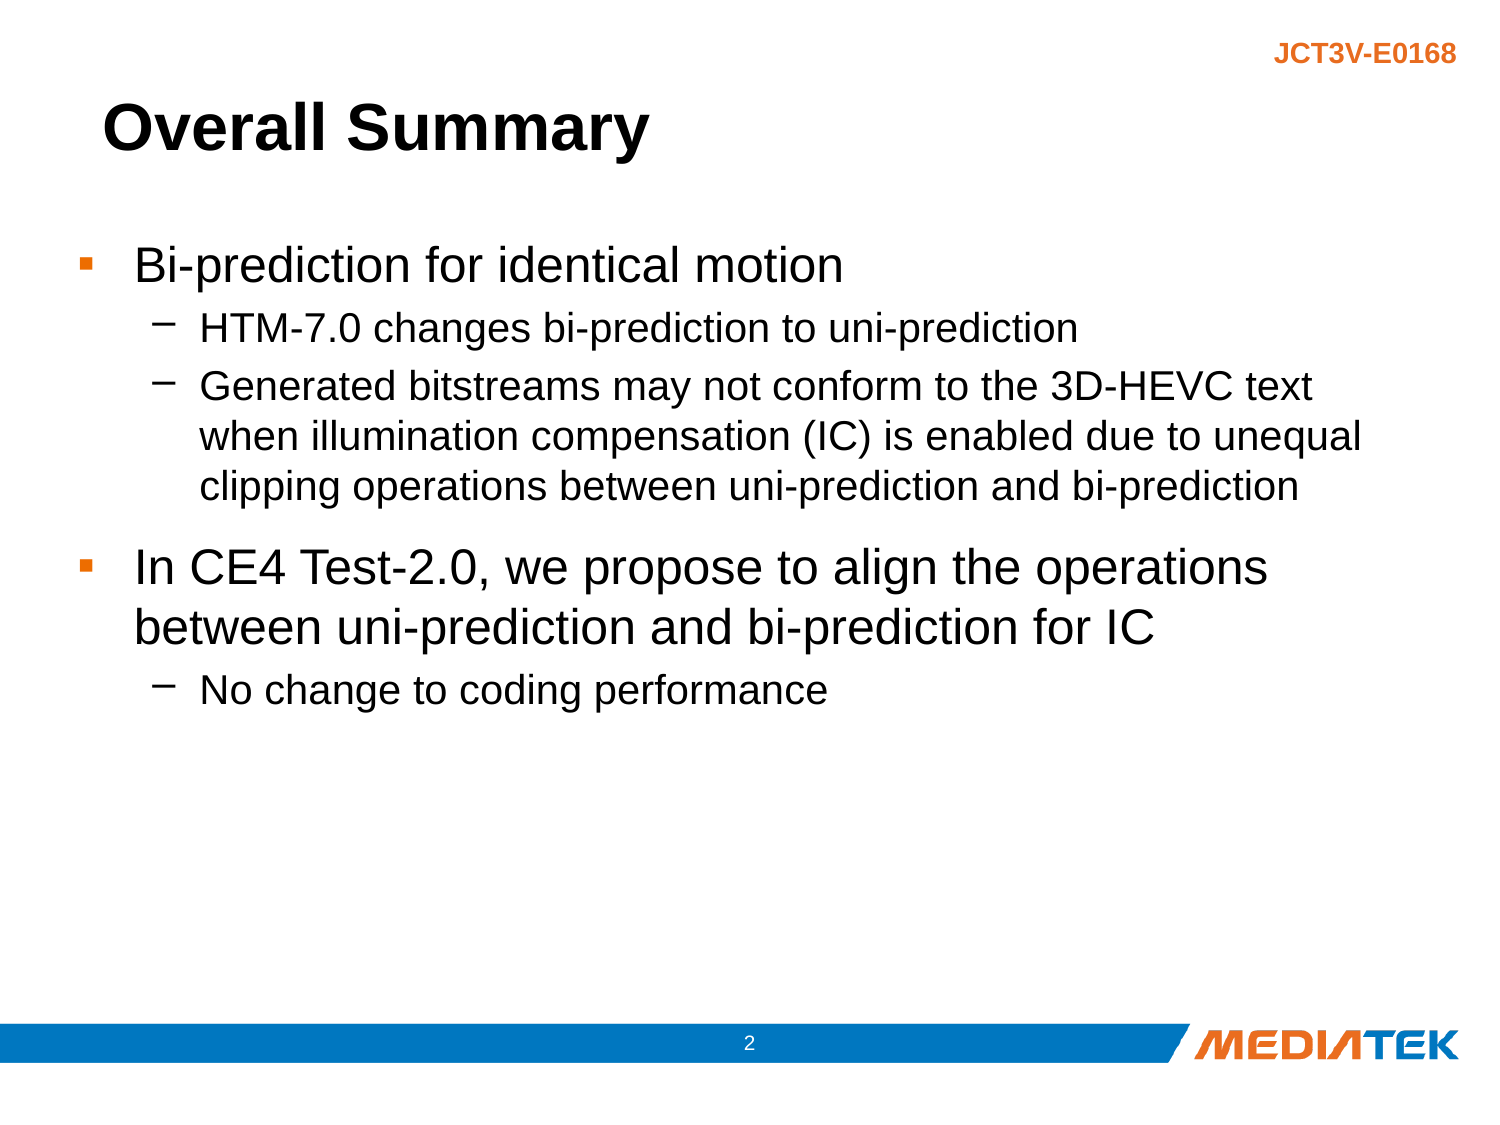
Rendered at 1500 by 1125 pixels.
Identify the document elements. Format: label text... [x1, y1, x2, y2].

title Overall Summary [87, 46, 1410, 201]
picture [789, 1023, 1459, 1063]
slide_number 1 [711, 1022, 789, 1090]
list Bi-prediction for identical motion HTM-7.0 changes bi-prediction to uni-prediction Generated bitstreams may not conform to the 3D-HEVC text when illumination compensation (IC) is enabled due to unequal clipping operations between uni-prediction and bi-prediction In CE4 Test-2.0, we propose to align the operations between uni-prediction and bi-prediction for IC No change to coding performance [62, 224, 1424, 1051]
picture [0, 1023, 711, 1063]
